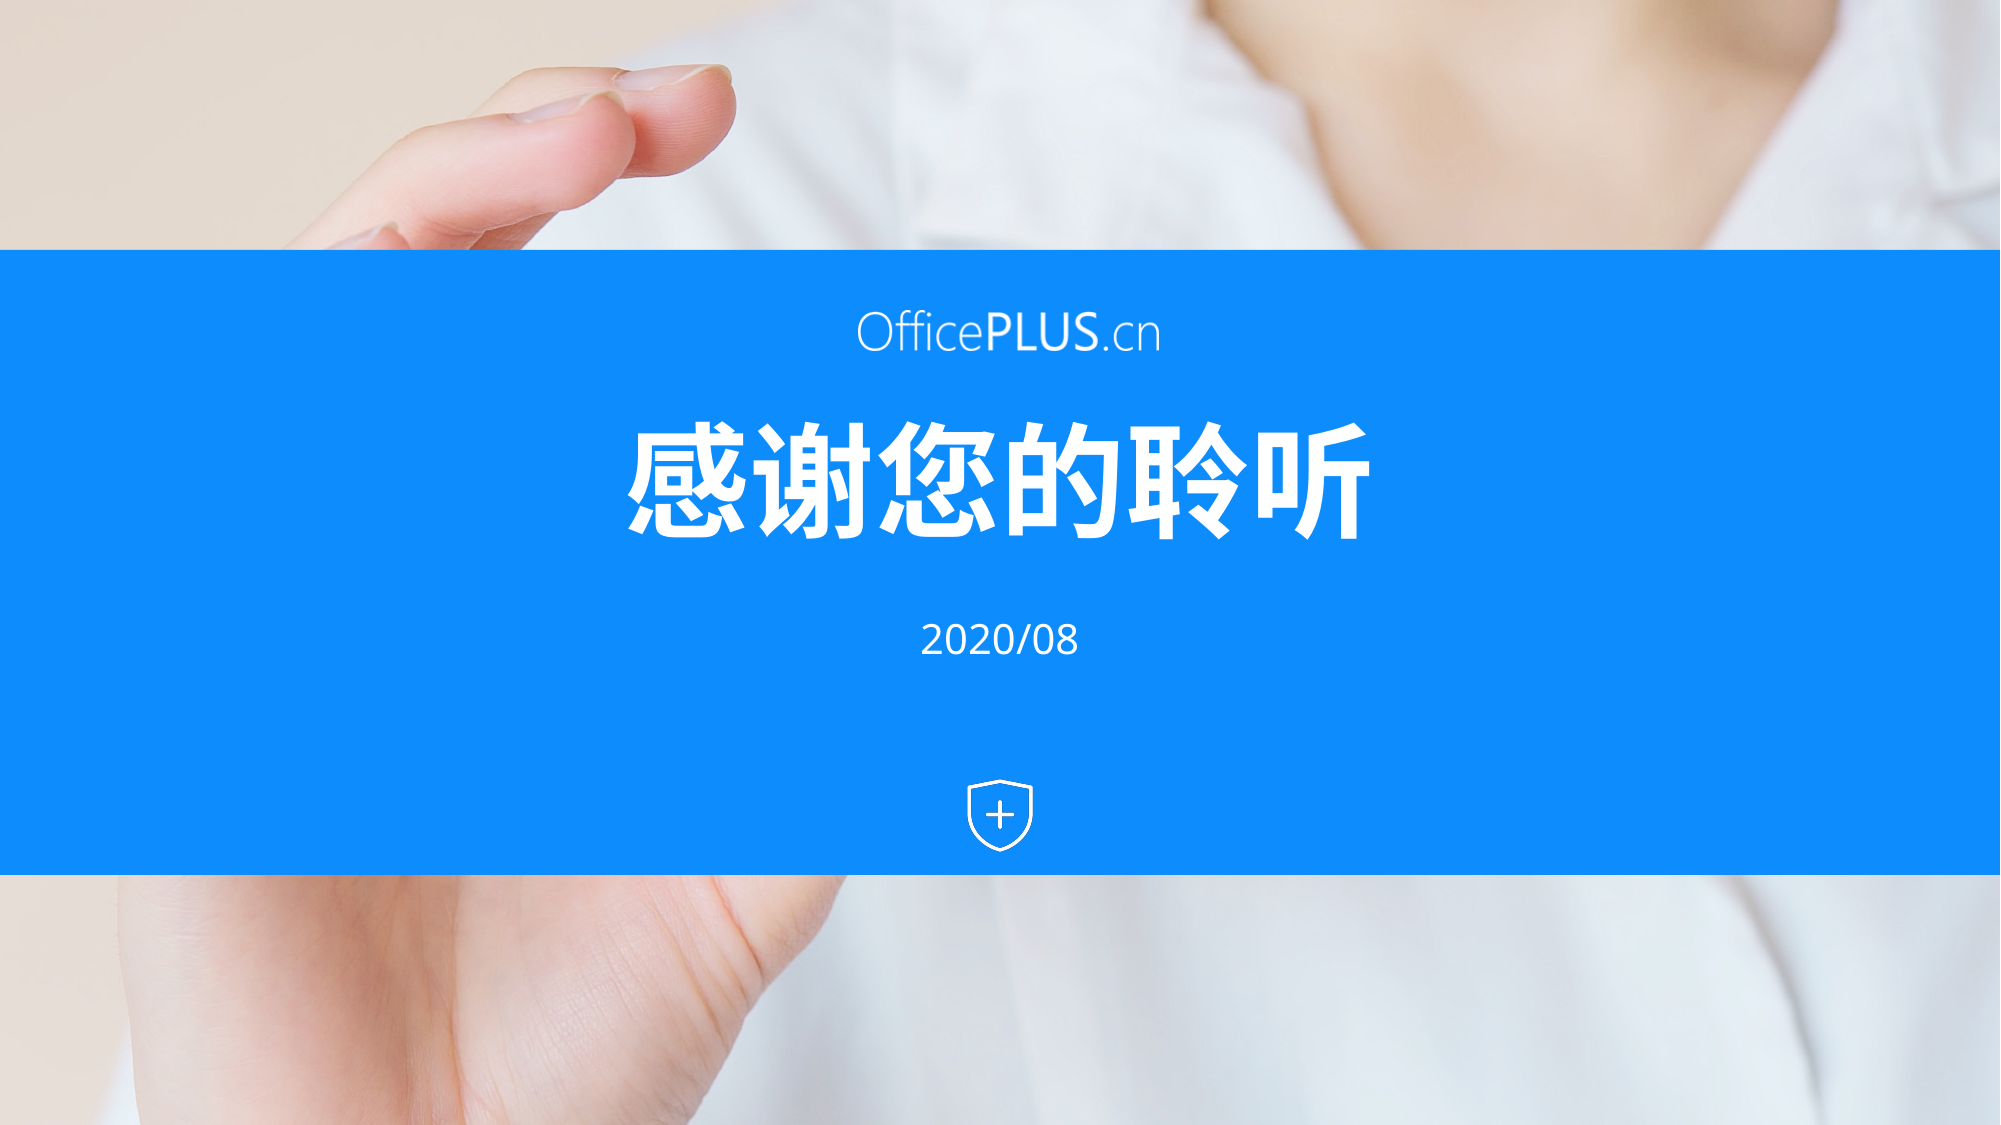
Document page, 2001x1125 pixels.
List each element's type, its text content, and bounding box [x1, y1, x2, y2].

picture [0, 875, 2000, 1125]
picture [858, 310, 1159, 351]
picture [0, 0, 2000, 249]
text_box 感谢您的聆听 [396, 395, 1604, 561]
text_box 2020/08 [760, 605, 1240, 671]
picture [959, 774, 1041, 857]
